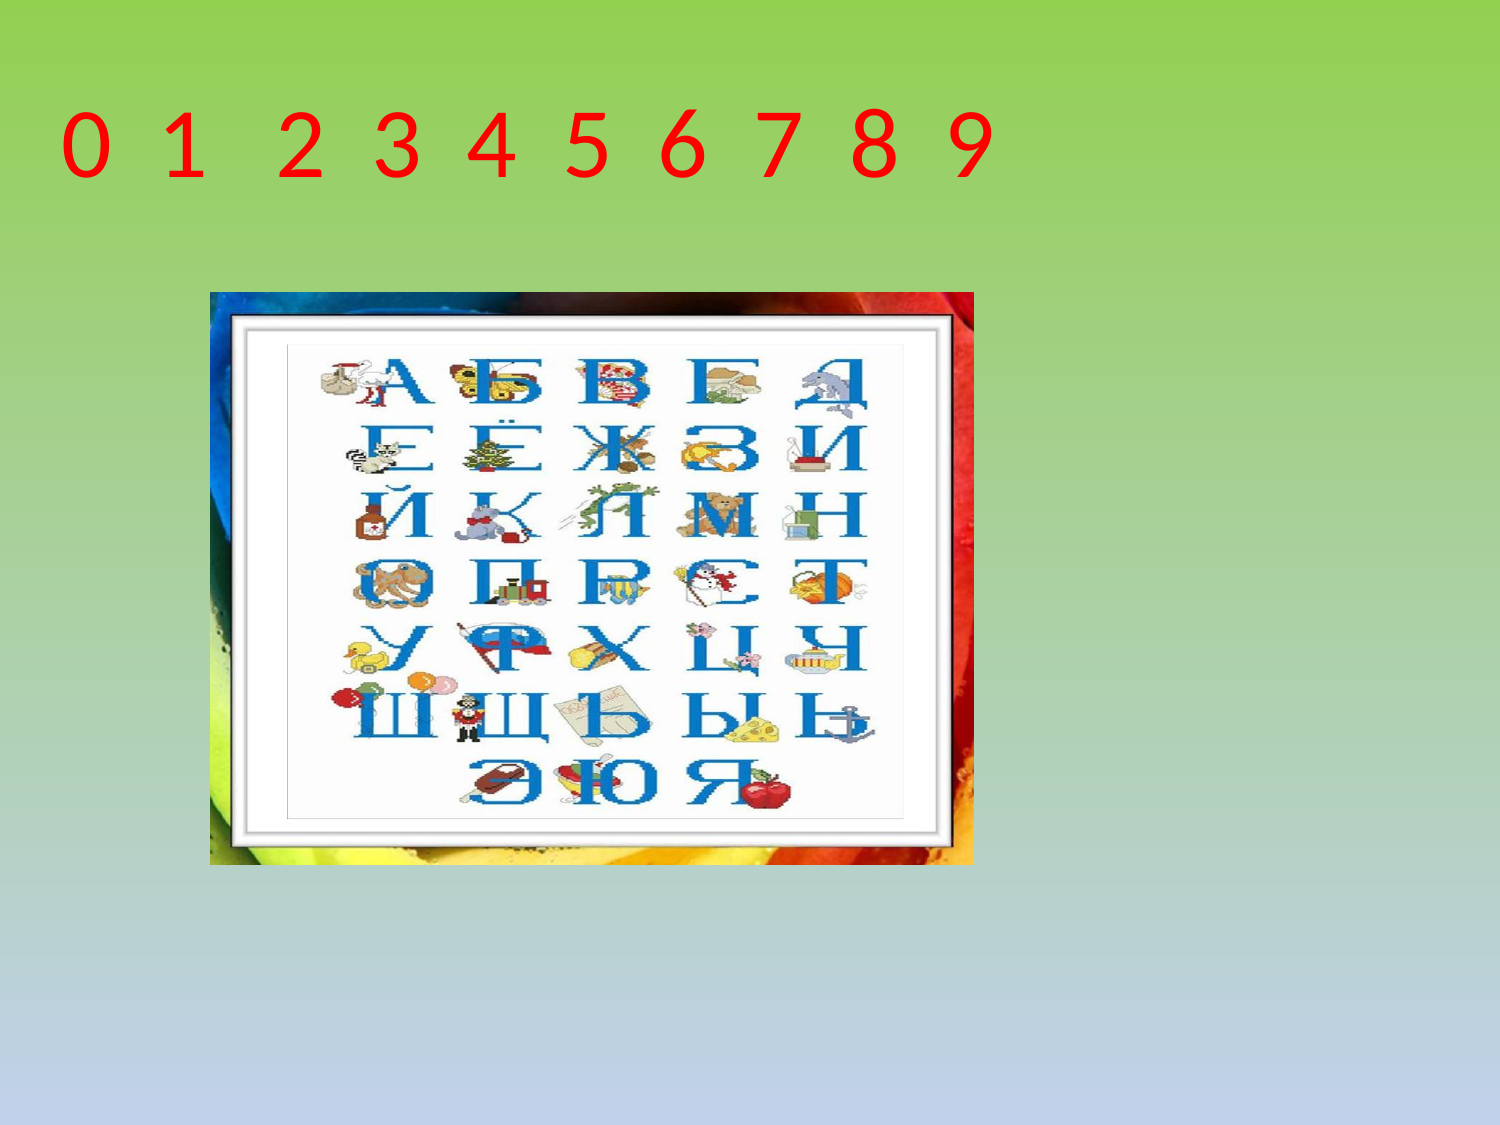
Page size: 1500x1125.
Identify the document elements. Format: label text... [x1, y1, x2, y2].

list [210, 292, 974, 865]
text_box 0 1 2 3 4 5 6 7 8 9 [46, 70, 1020, 205]
